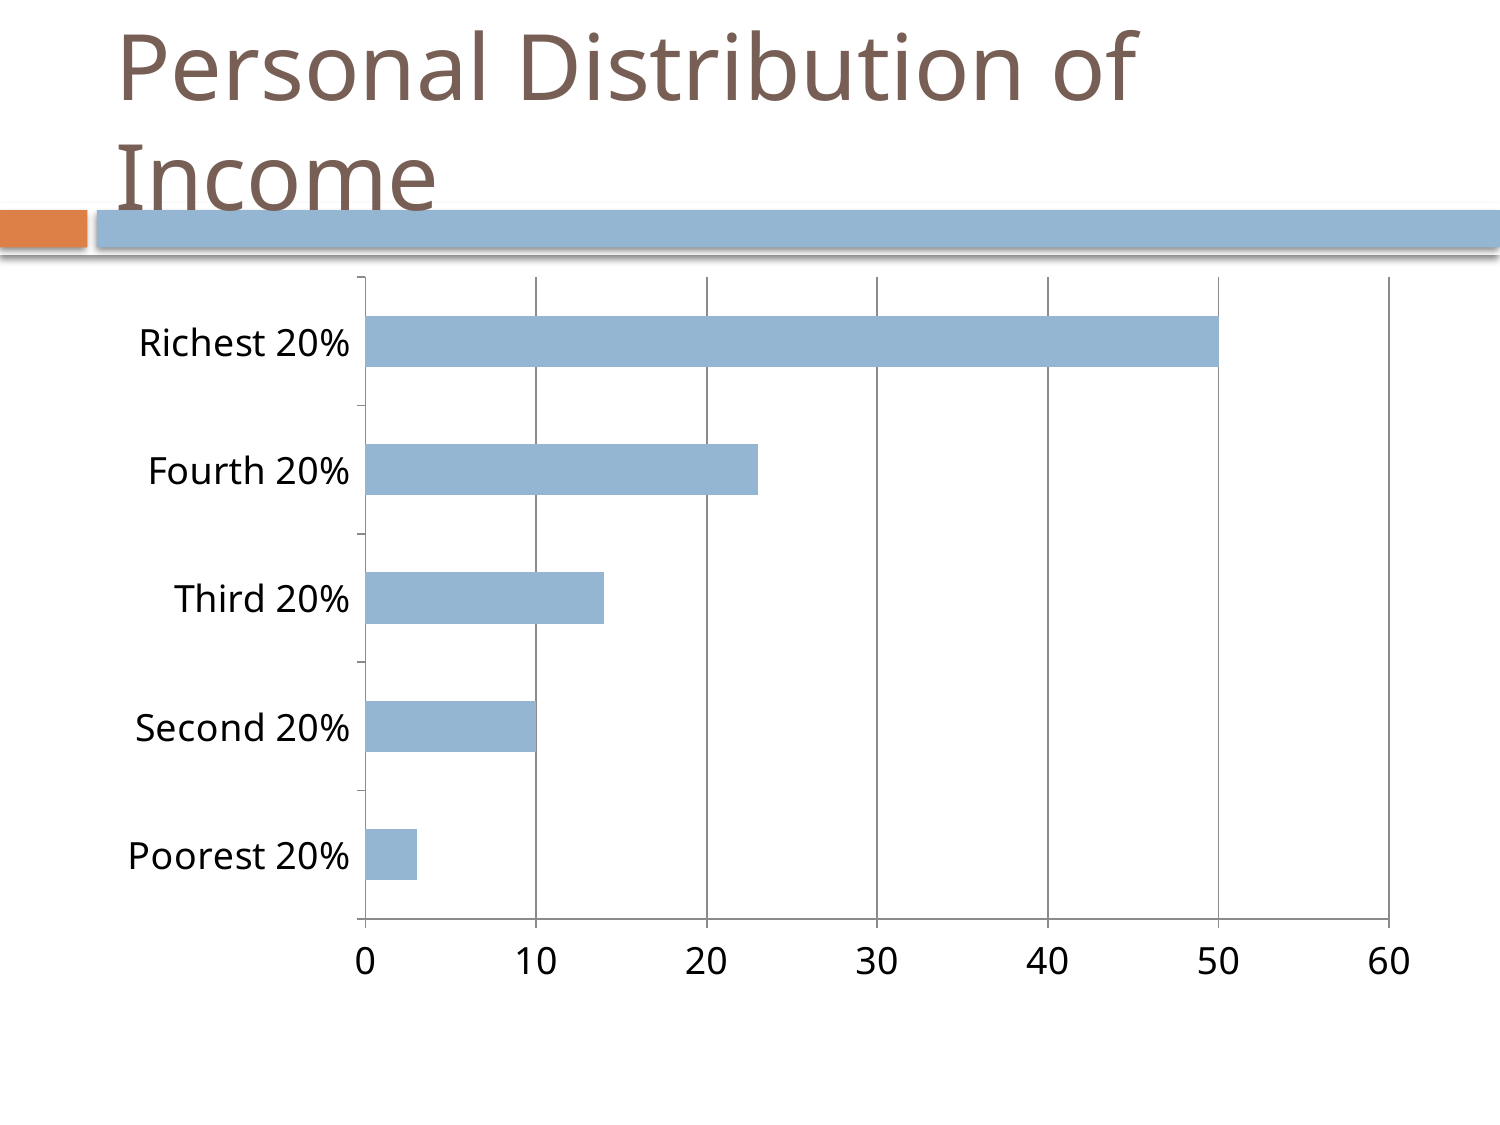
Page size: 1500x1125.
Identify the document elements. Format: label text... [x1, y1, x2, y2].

chart [100, 262, 1439, 1001]
title Personal Distribution of Income [100, 37, 1438, 200]
